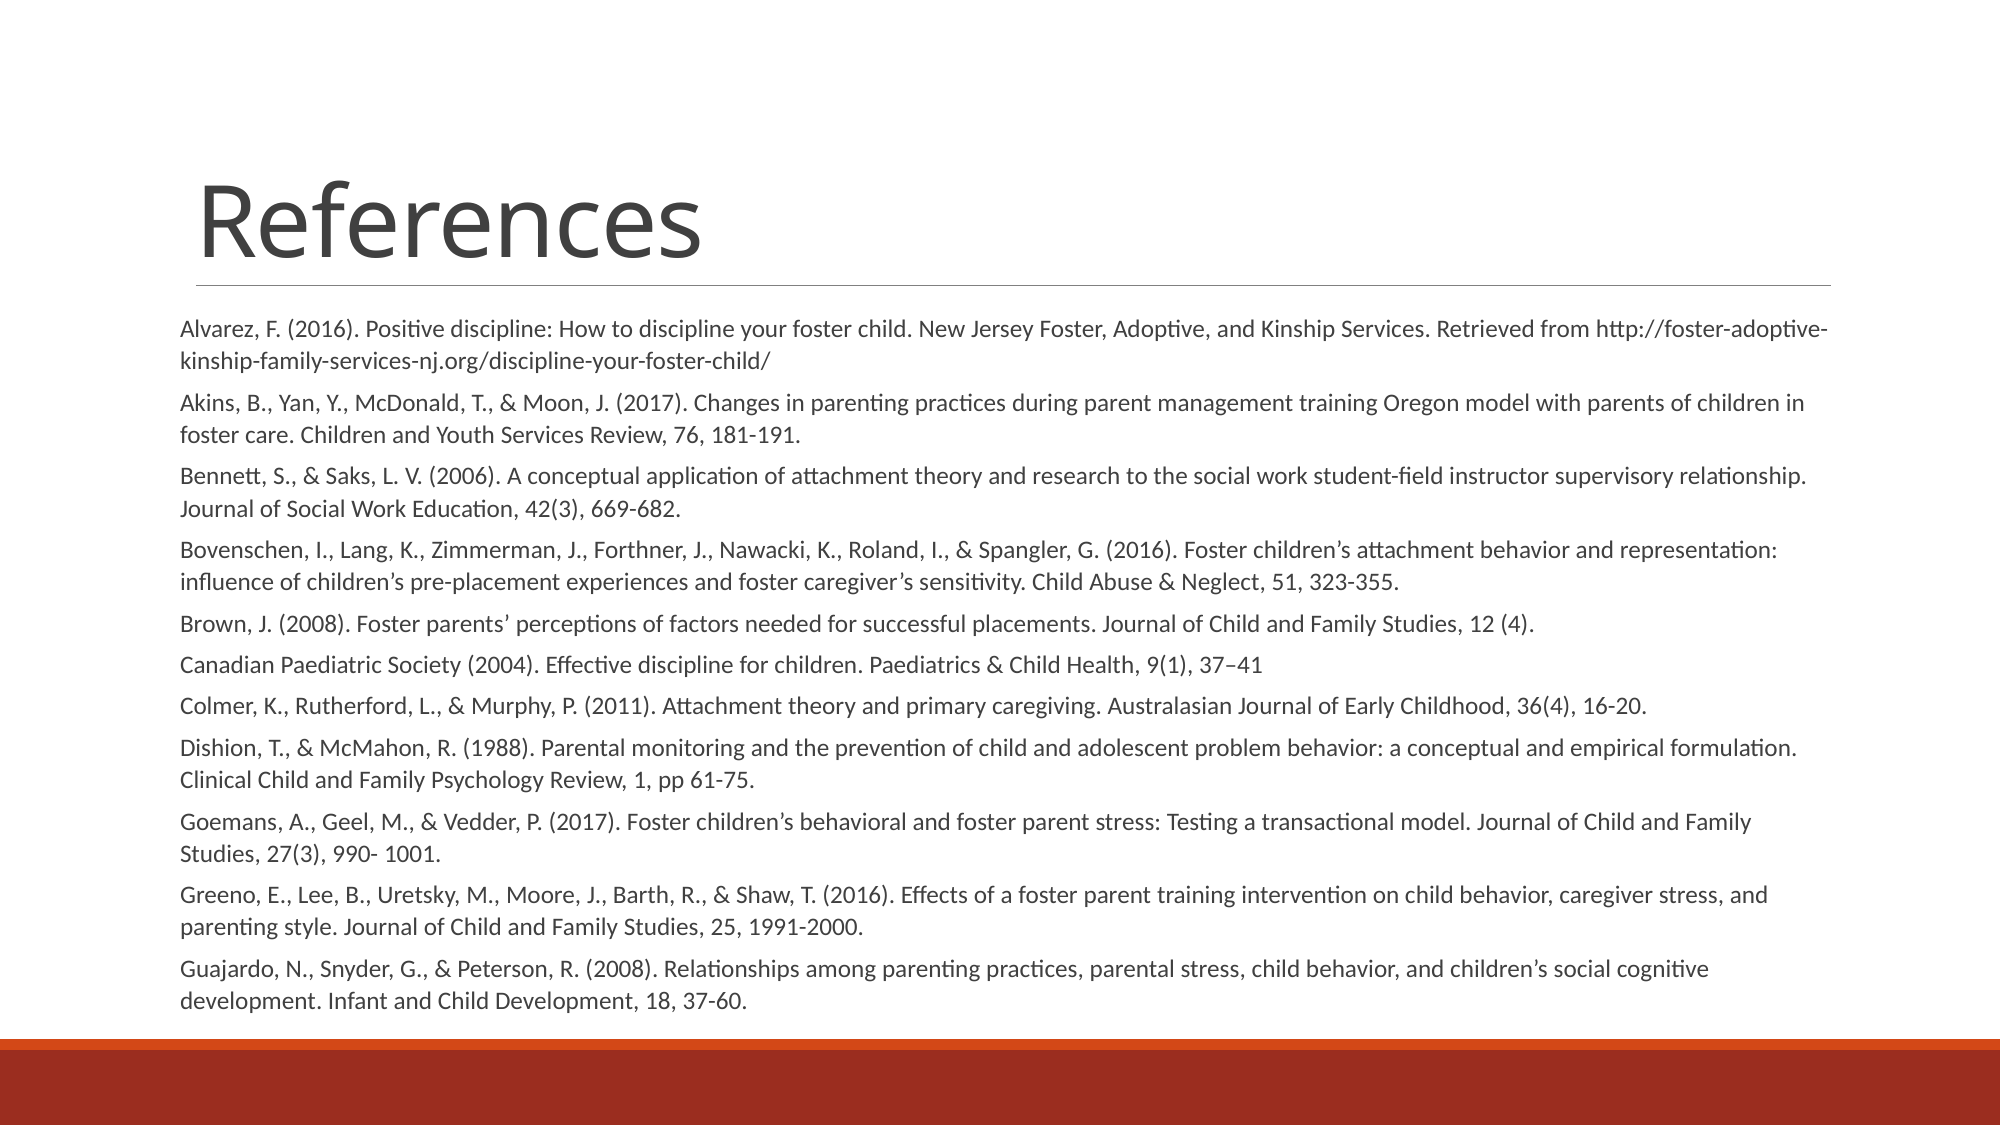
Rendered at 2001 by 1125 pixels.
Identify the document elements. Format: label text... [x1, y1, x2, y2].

list Alvarez, F. (2016). Positive discipline: How to discipline your foster child. New Jersey Foster, Adoptive, and Kinship Services. Retrieved from http://foster-adoptive-kinship-family-services-nj.org/discipline-your-foster-child/ Akins, B., Yan, Y., McDonald, T., & Moon, J. (2017). Changes in parenting practices during parent management training Oregon model with parents of children in foster care. Children and Youth Services Review, 76, 181-191. Bennett, S., & Saks, L. V. (2006). A conceptual application of attachment theory and research to the social work student-field instructor supervisory relationship. Journal of Social Work Education, 42(3), 669-682. Bovenschen, I., Lang, K., Zimmerman, J., Forthner, J., Nawacki, K., Roland, I., & Spangler, G. (2016). Foster children’s attachment behavior and representation: influence of children’s pre-placement experiences and foster caregiver’s sensitivity. Child Abuse & Neglect, 51, 323-355. Brown, J. (2008). Foster parents’ perceptions of factors needed for successful placements. Journal of Child and Family Studies, 12 (4). Canadian Paediatric Society (2004). Effective discipline for children. Paediatrics & Child Health, 9(1), 37–41 Colmer, K., Rutherford, L., & Murphy, P. (2011). Attachment theory and primary caregiving. Australasian Journal of Early Childhood, 36(4), 16-20. Dishion, T., & McMahon, R. (1988). Parental monitoring and the prevention of child and adolescent problem behavior: a conceptual and empirical formulation. Clinical Child and Family Psychology Review, 1, pp 61-75. Goemans, A., Geel, M., & Vedder, P. (2017). Foster children’s behavioral and foster parent stress: Testing a transactional model. Journal of Child and Family Studies, 27(3), 990- 1001. Greeno, E., Lee, B., Uretsky, M., Moore, J., Barth, R., & Shaw, T. (2016). Effects of a foster parent training intervention on child behavior, caregiver stress, and parenting style. Journal of Child and Family Studies, 25, 1991-2000. Guajardo, N., Snyder, G., & Peterson, R. (2008). Relationships among parenting practices, parental stress, child behavior, and children’s social cognitive development. Infant and Child Development, 18, 37-60. [180, 302, 1830, 1027]
title References [180, 47, 1830, 285]
